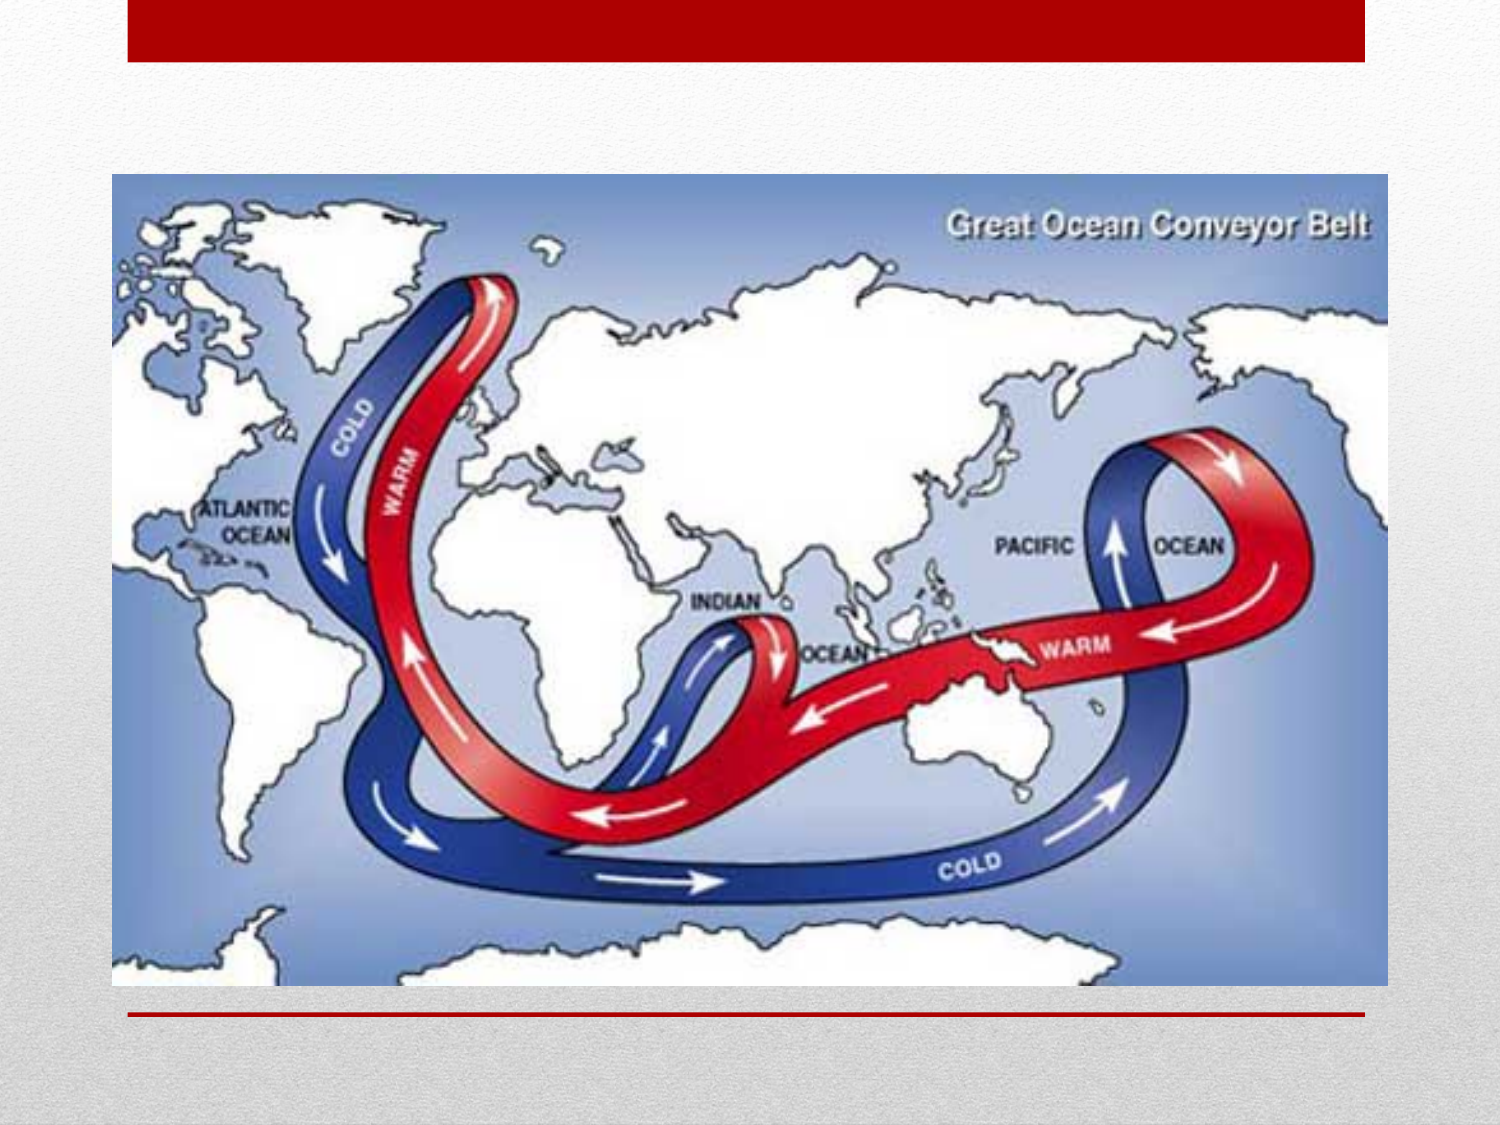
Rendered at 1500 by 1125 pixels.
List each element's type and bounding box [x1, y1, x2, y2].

picture [111, 174, 1389, 987]
